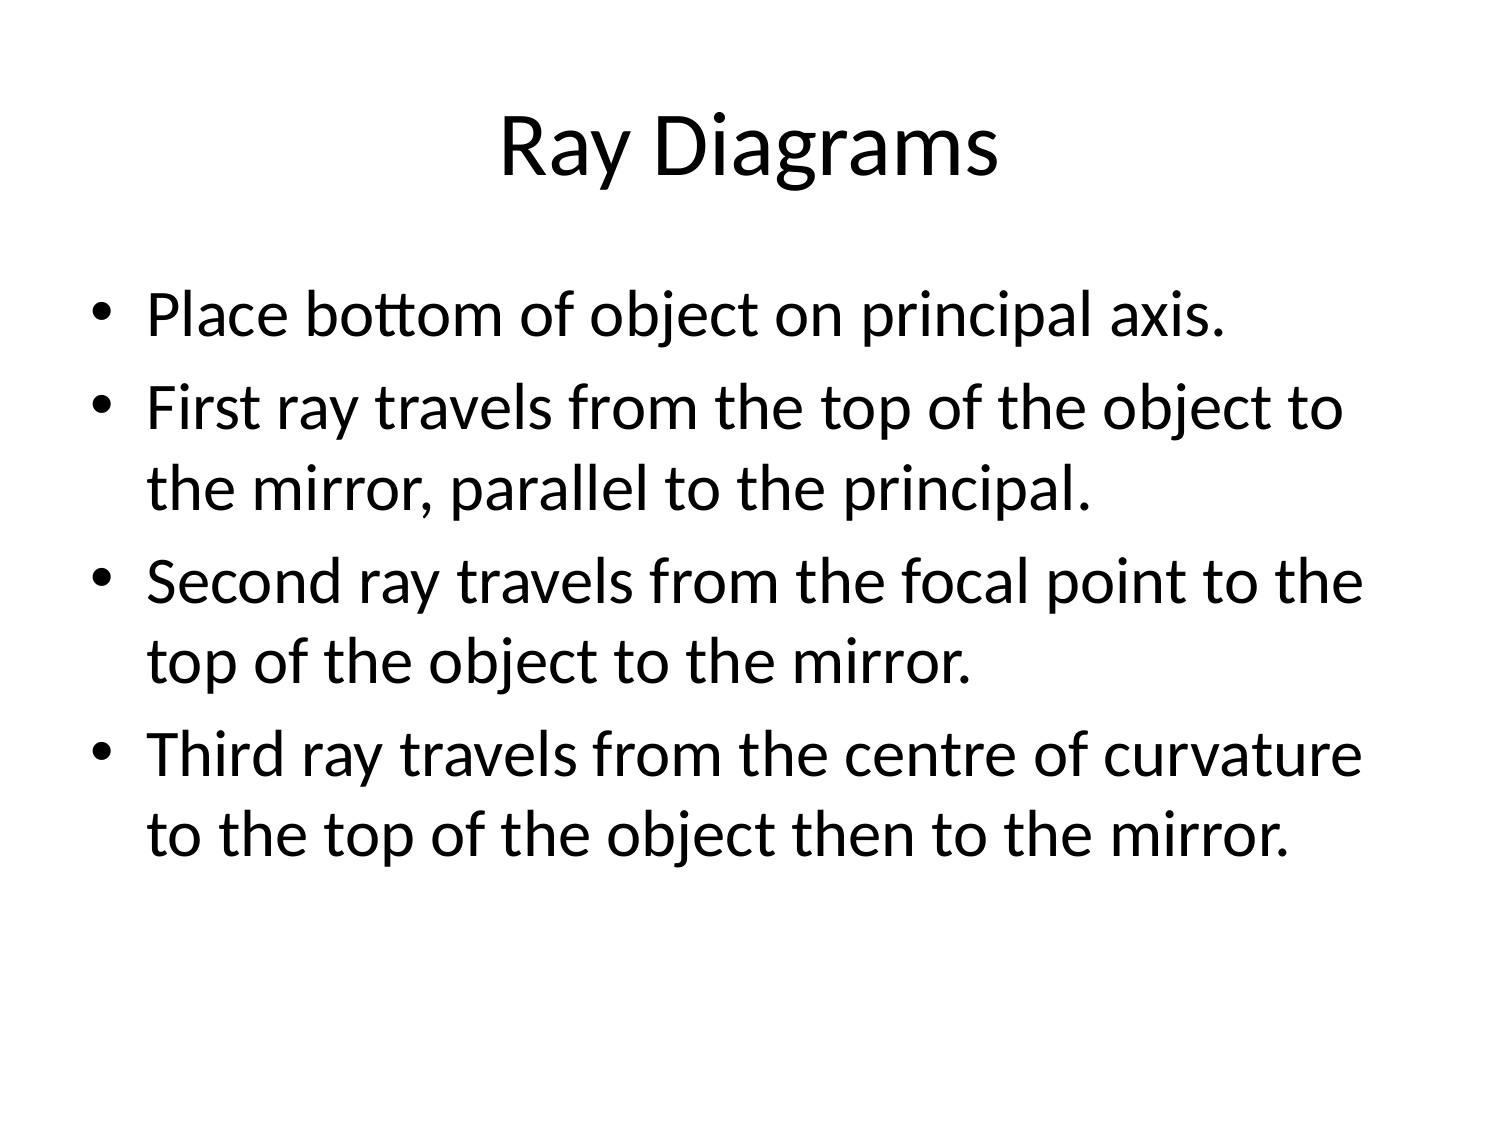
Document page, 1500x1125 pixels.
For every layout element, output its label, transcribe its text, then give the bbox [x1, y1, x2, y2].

title Ray Diagrams [75, 45, 1425, 233]
list Place bottom of object on principal axis. First ray travels from the top of the object to the mirror, parallel to the principal. Second ray travels from the focal point to the top of the object to the mirror. Third ray travels from the centre of curvature to the top of the object then to the mirror. [75, 262, 1425, 1005]
